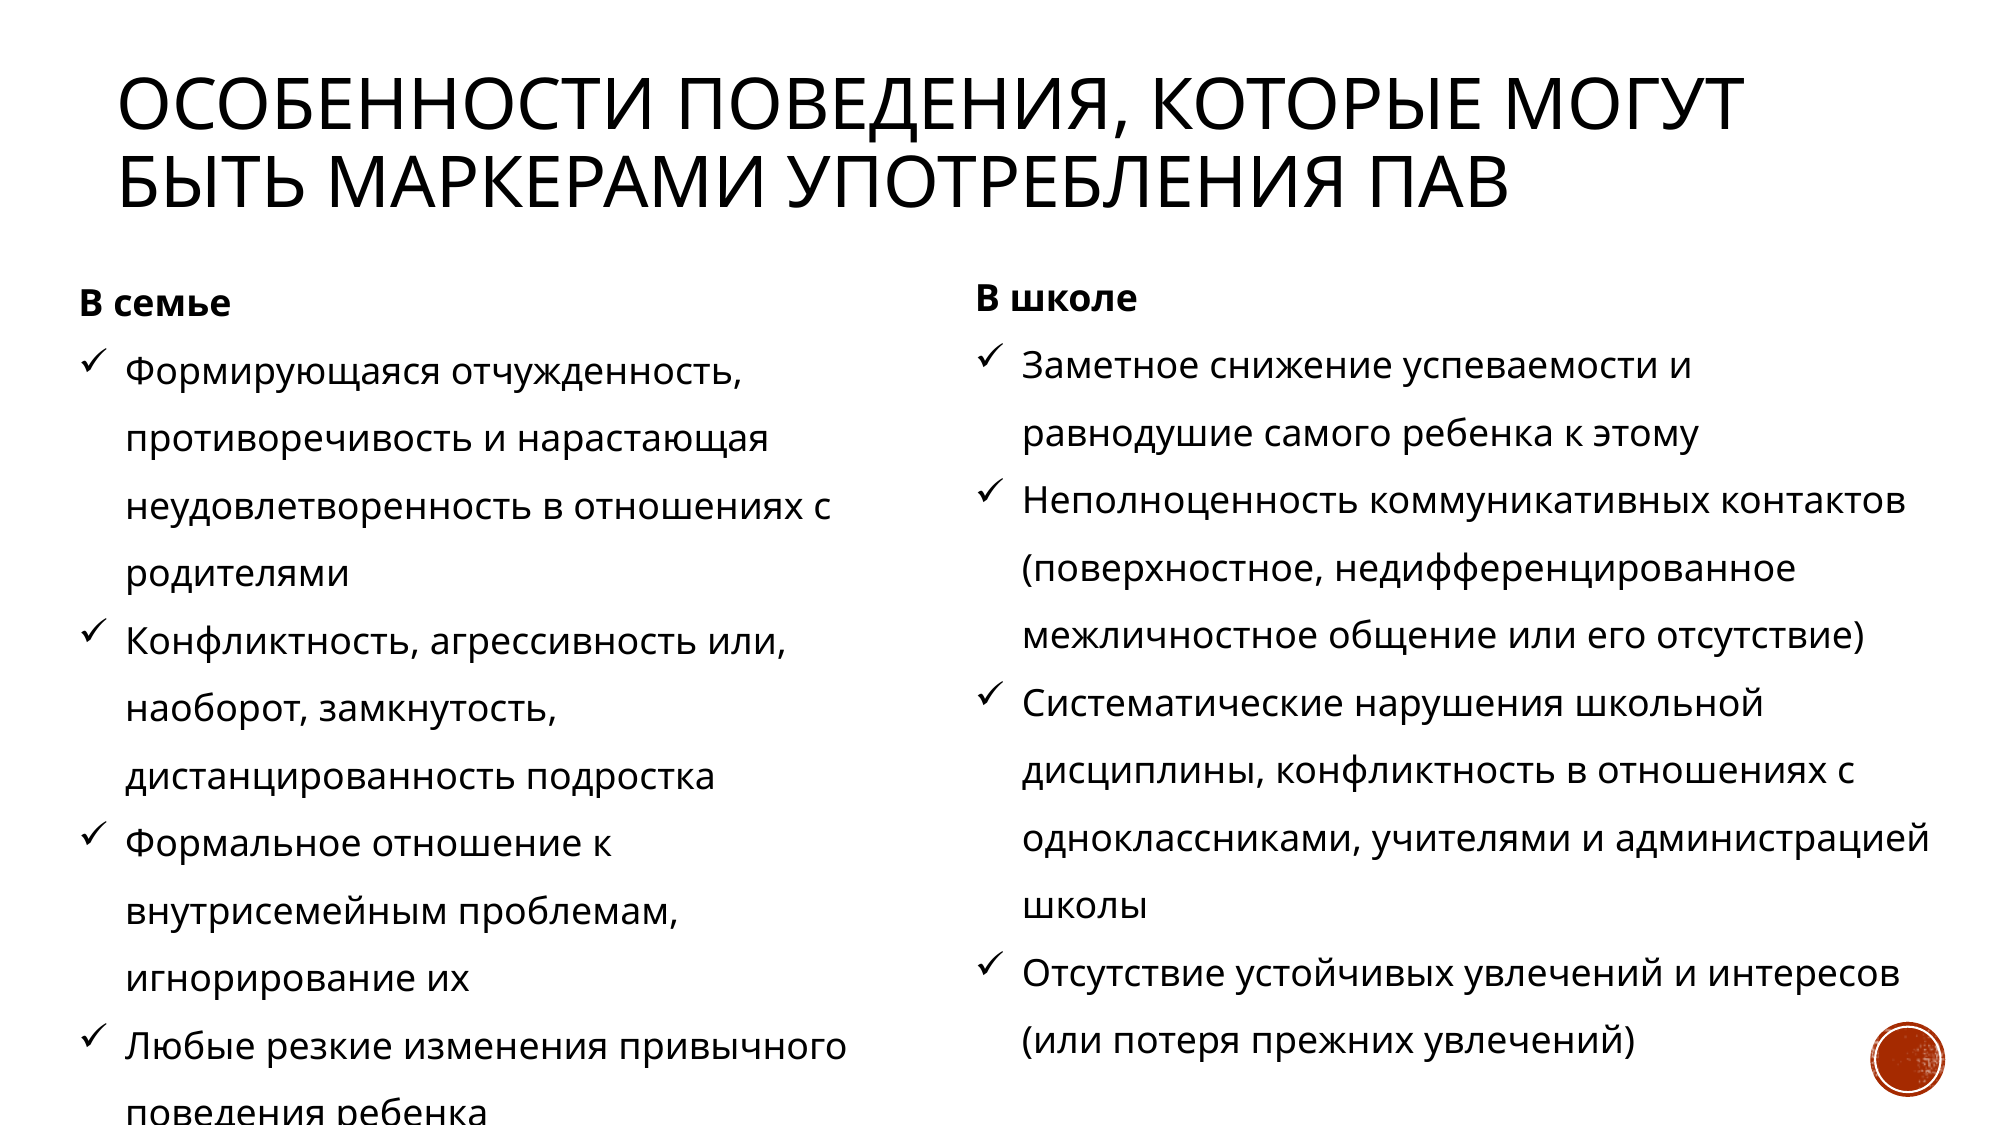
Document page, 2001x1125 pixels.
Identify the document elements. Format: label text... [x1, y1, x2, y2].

title Особенности поведения, которые могут быть маркерами употребления ПАВ [101, 58, 1965, 338]
text_box В школе Заметное снижение успеваемости и равнодушие самого ребенка к этому Неполноценность коммуникативных контактов (поверхностное, недифференцированное межличностное общение или его отсутствие) Систематические нарушения школьной дисциплины, конфликтность в отношениях с одноклассниками, учителями и администрацией школы Отсутствие устойчивых увлечений и интересов (или потеря прежних увлечений) [960, 266, 1949, 1125]
text_box В семье Формирующаяся отчужденность, противоречивость и нарастающая неудовлетворенность в отношениях с родителями Конфликтность, агрессивность или, наоборот, замкнутость, дистанцированность подростка Формальное отношение к внутрисемейным проблемам, игнорирование их Любые резкие изменения привычного поведения ребенка [63, 249, 929, 1125]
